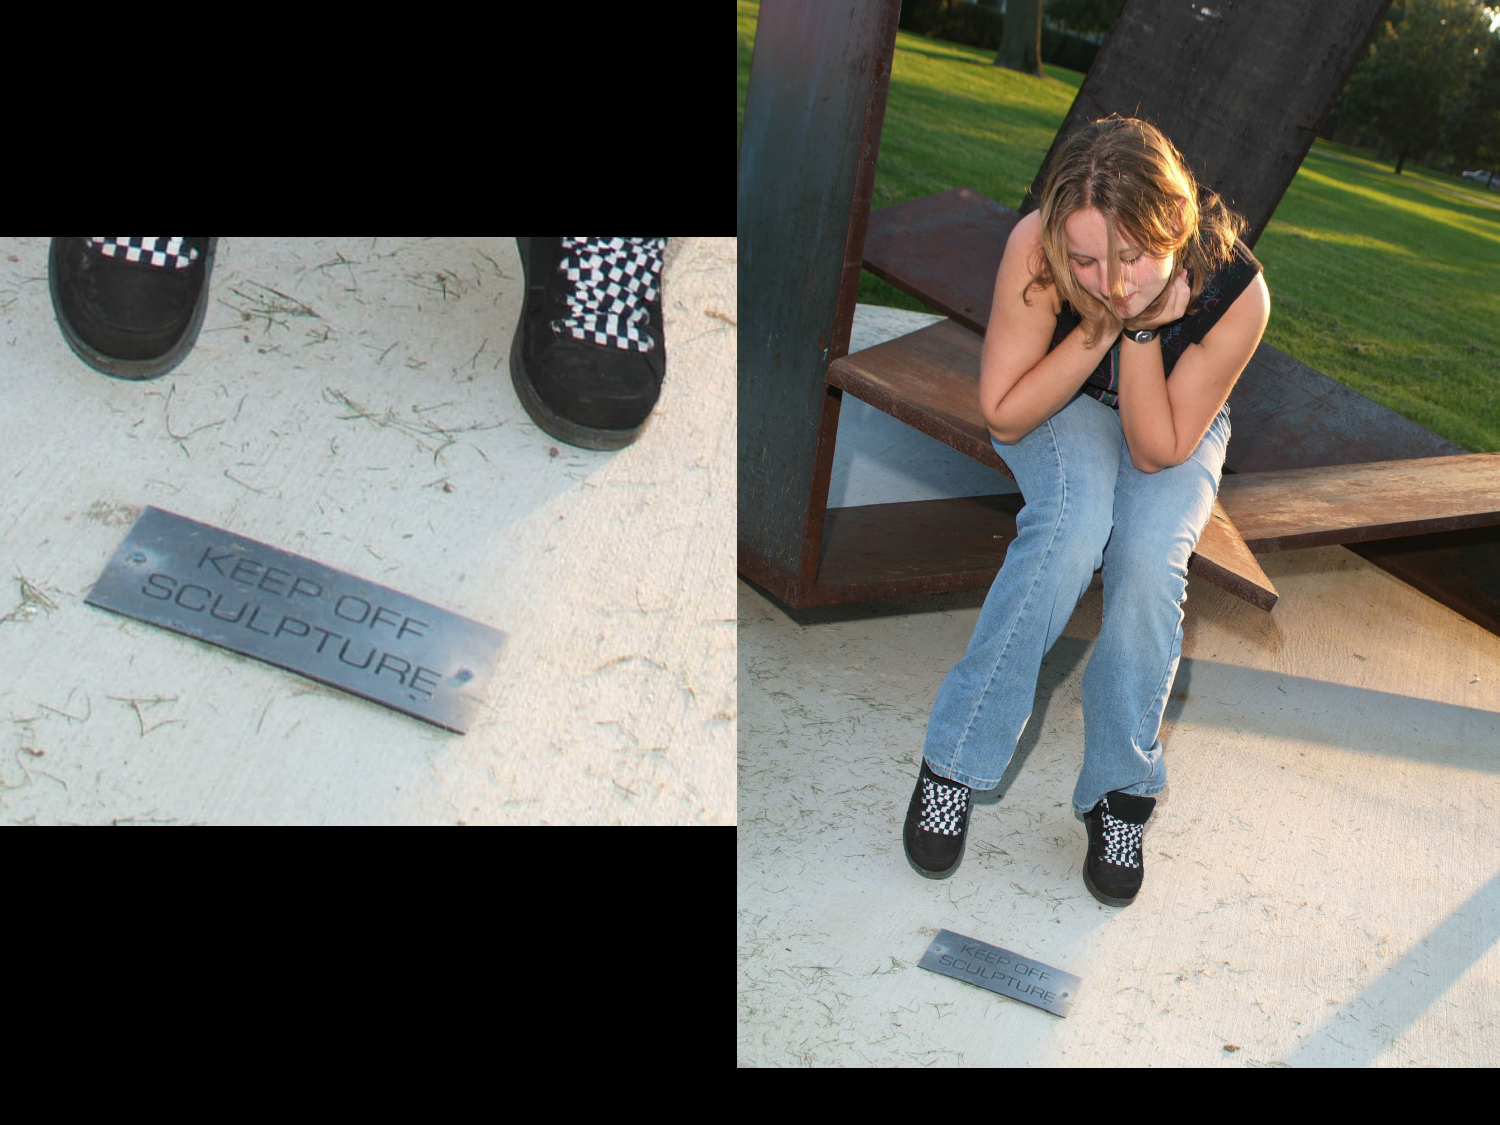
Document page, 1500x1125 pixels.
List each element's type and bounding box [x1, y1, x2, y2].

picture [0, 237, 737, 827]
list [737, 0, 1500, 1068]
